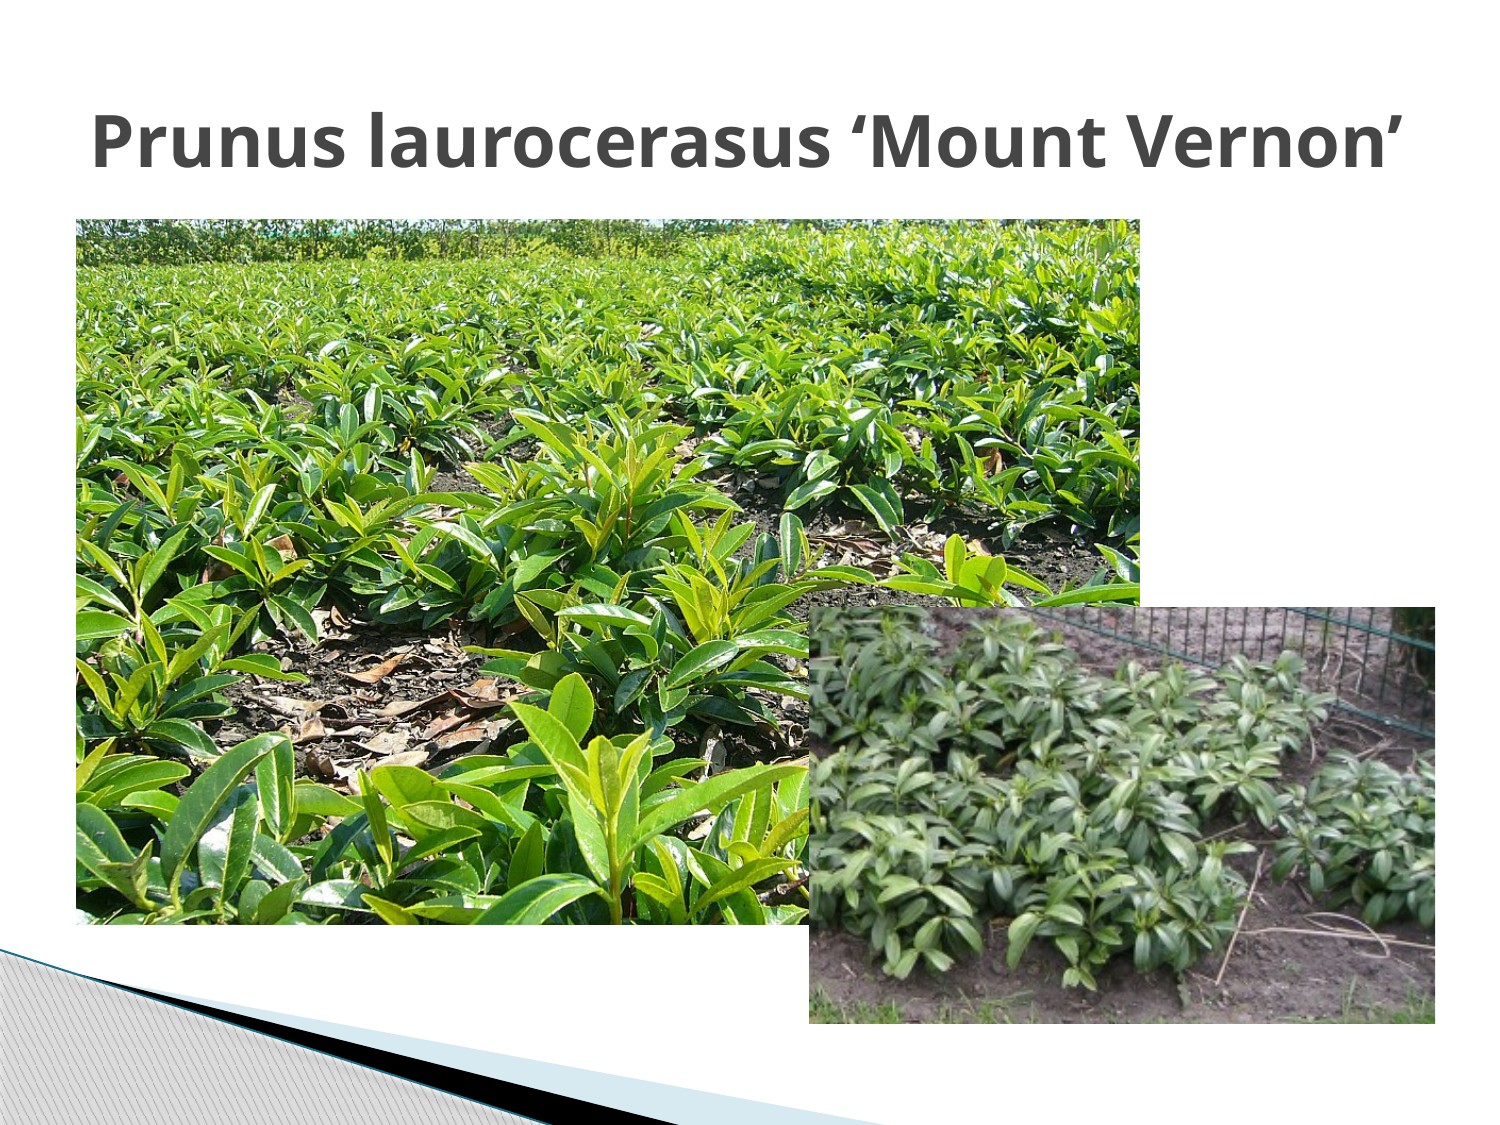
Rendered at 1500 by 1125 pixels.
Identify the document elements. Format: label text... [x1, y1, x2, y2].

picture [76, 219, 1436, 1024]
title Prunus laurocerasus ‘Mount Vernon’ [75, 45, 1425, 233]
